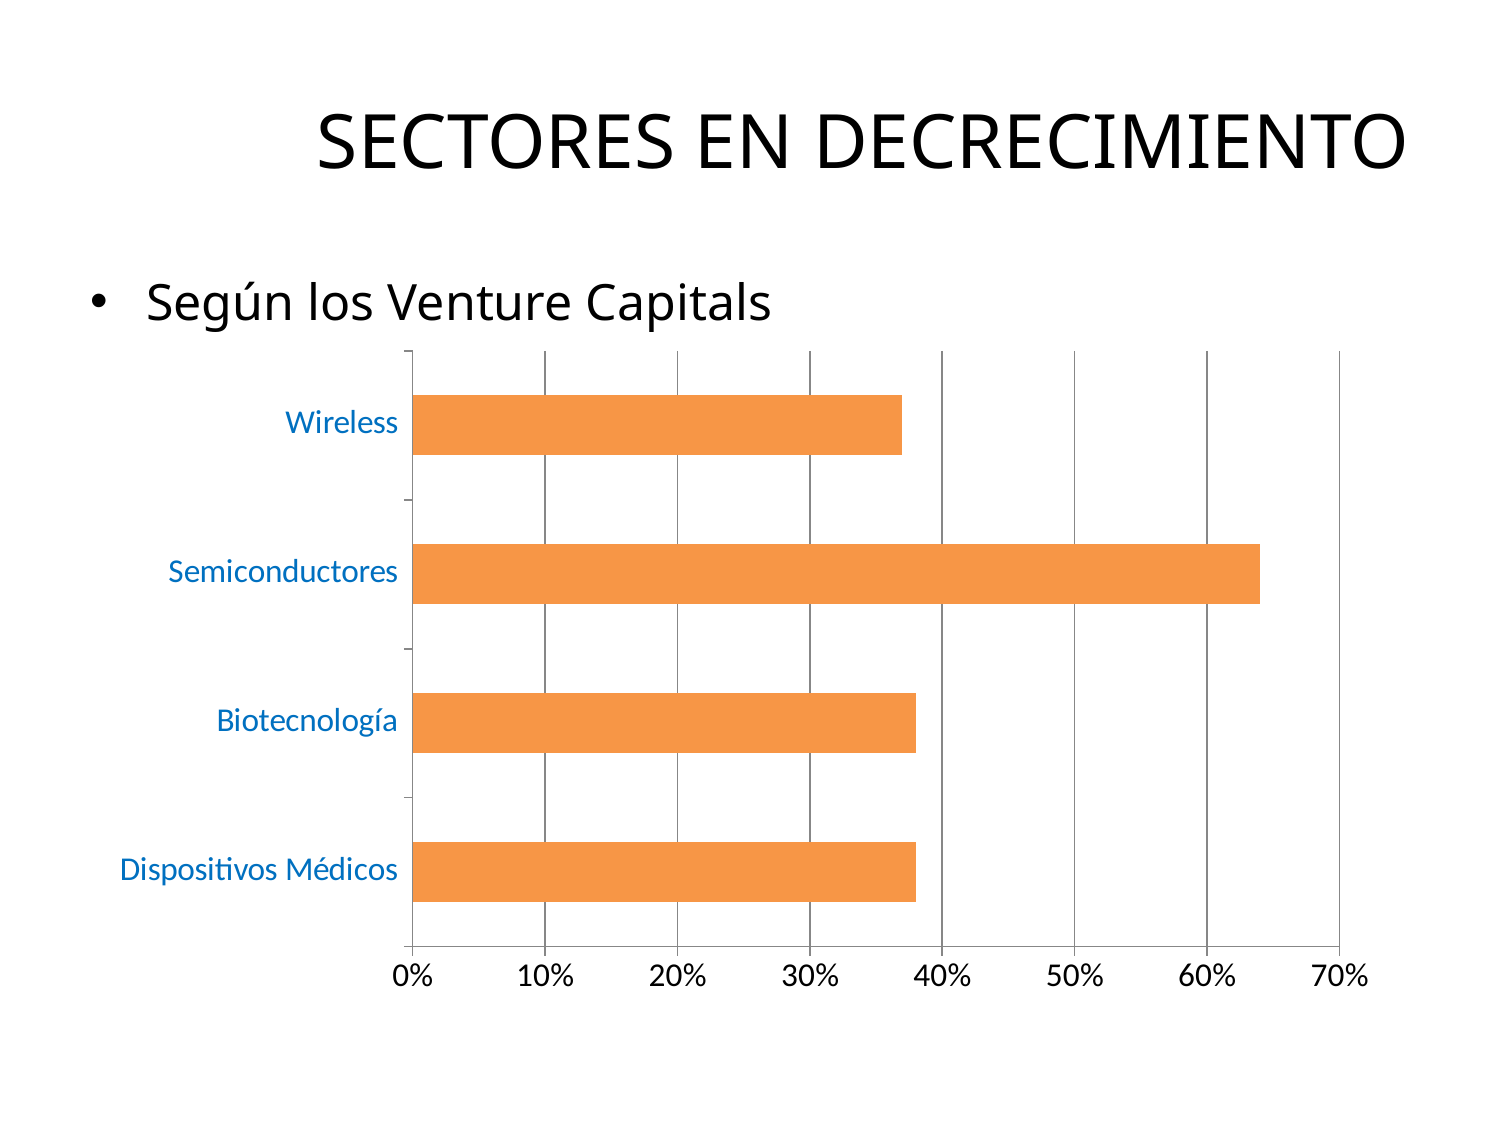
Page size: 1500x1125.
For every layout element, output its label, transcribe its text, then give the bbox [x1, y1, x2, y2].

chart [93, 337, 1395, 1009]
title SECTORES EN DECRECIMIENTO [75, 45, 1425, 233]
list Según los Venture Capitals [75, 262, 1425, 1005]
